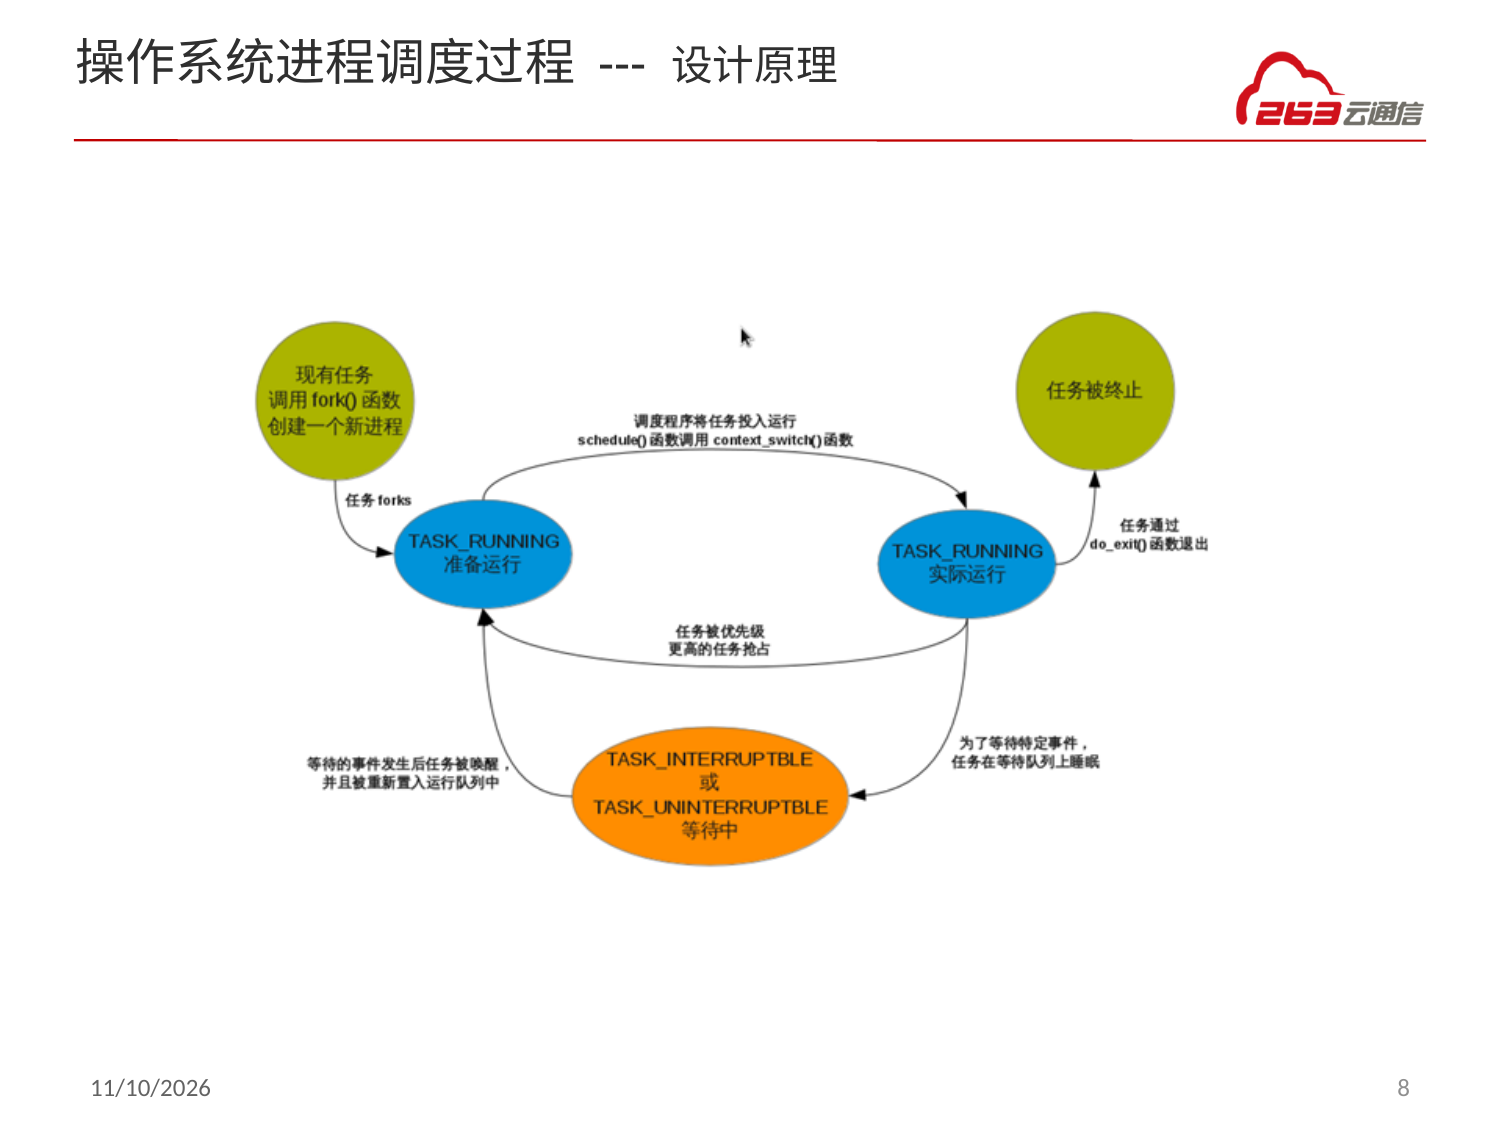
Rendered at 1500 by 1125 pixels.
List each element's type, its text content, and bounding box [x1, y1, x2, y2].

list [235, 290, 1255, 898]
picture [1230, 37, 1430, 141]
title 操作系统进程调度过程 --- 设计原理 [75, 30, 1235, 136]
